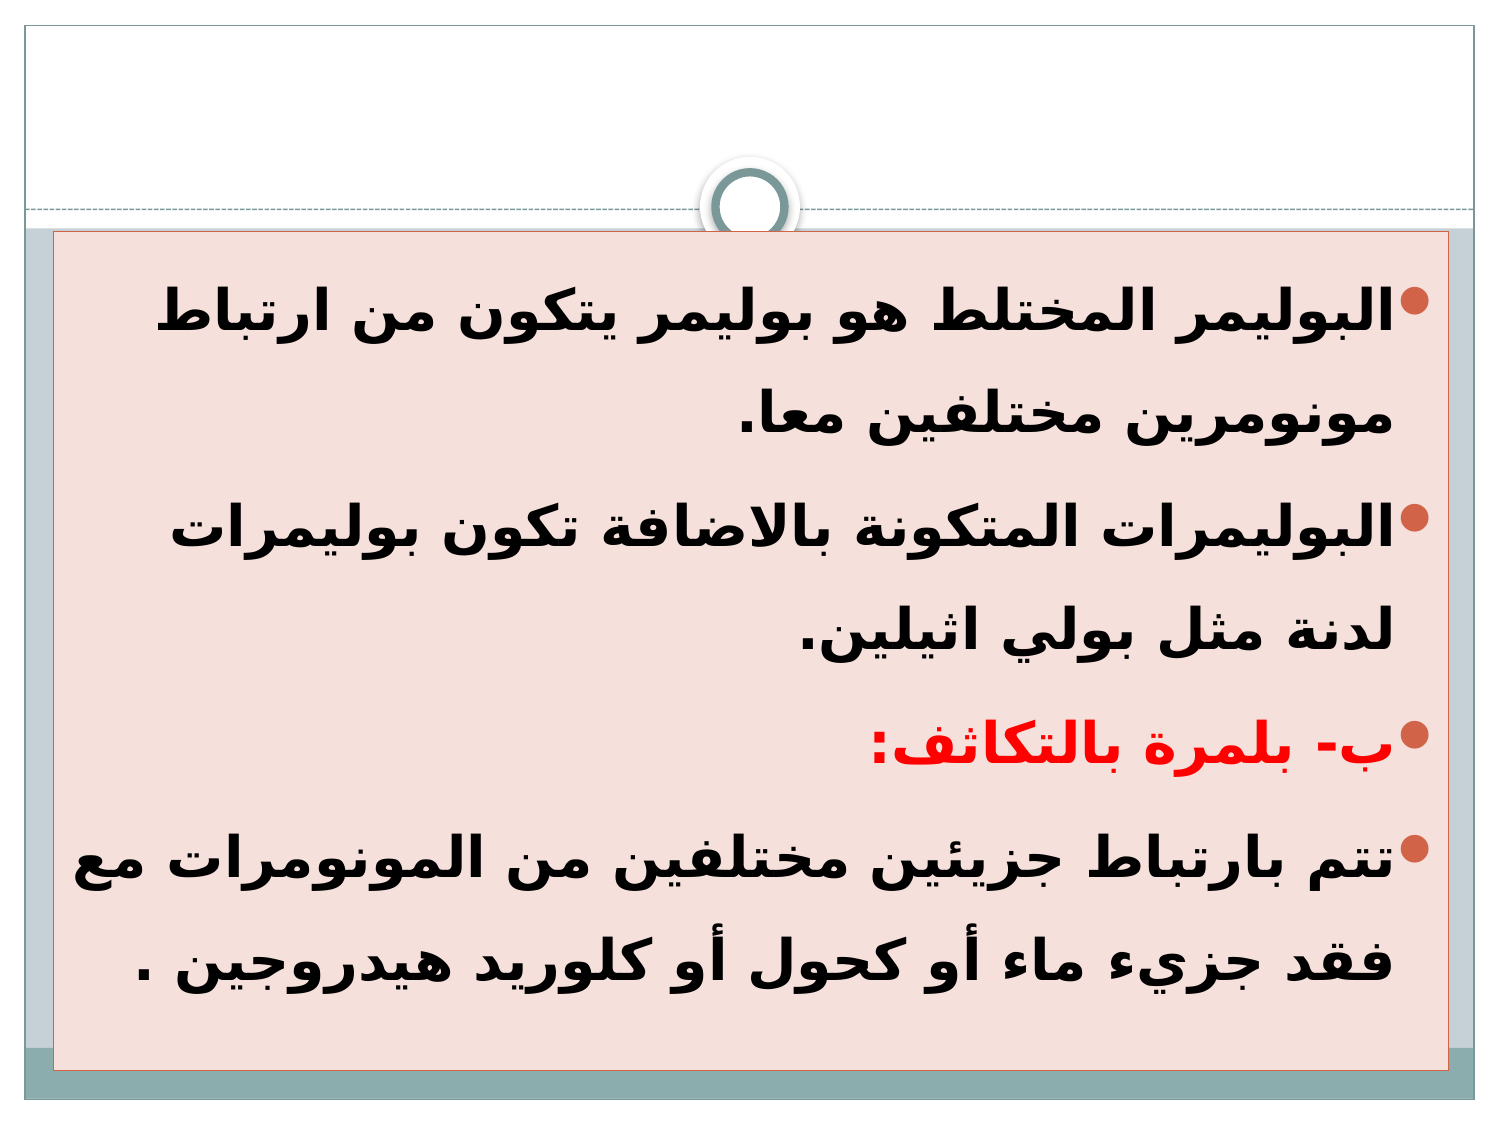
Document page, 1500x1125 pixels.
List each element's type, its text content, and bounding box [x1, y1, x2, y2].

list البوليمر المختلط هو بوليمر يتكون من ارتباط مونومرين مختلفين معا. البوليمرات المتكونة بالاضافة تكون بوليمرات لدنة مثل بولي اثيلين. ب- بلمرة بالتكاثف: تتم بارتباط جزيئين مختلفين من المونومرات مع فقد جزيء ماء أو كحول أو كلوريد هيدروجين . [53, 231, 1449, 1071]
